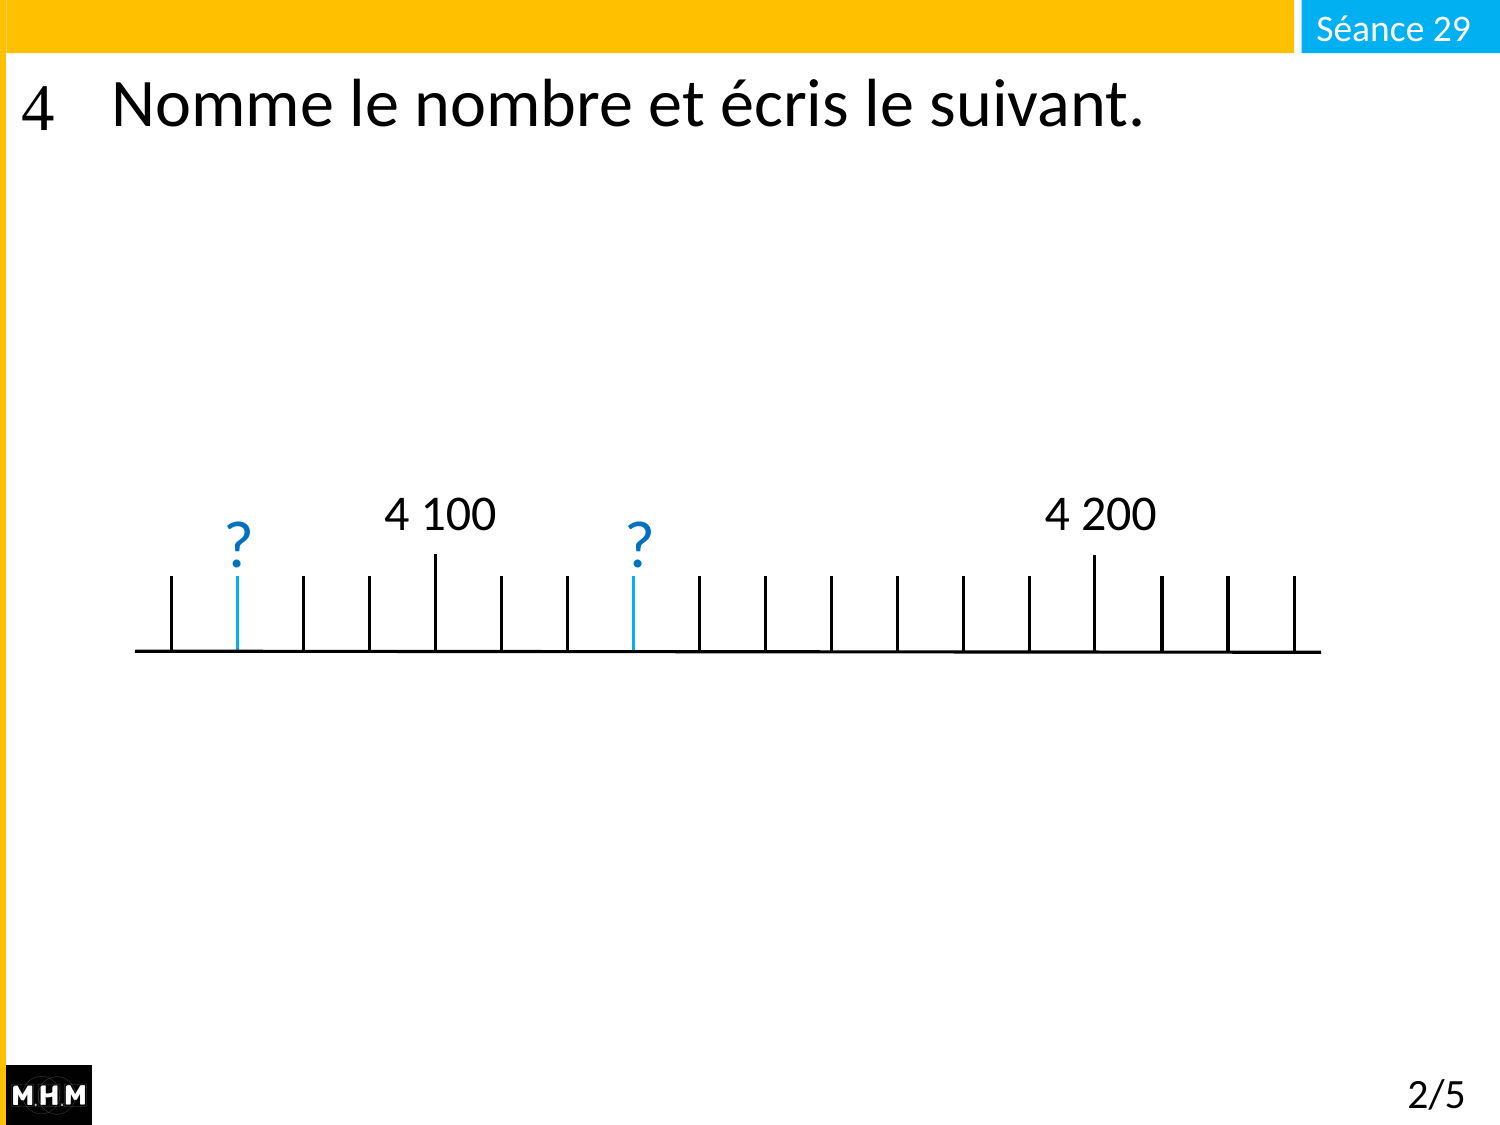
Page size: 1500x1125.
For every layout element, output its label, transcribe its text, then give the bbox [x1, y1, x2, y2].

list 2/5 [1373, 1064, 1500, 1125]
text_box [134, 472, 1321, 653]
picture [6, 1065, 92, 1125]
title Nomme le nombre et écris le suivant. [96, 60, 1391, 150]
